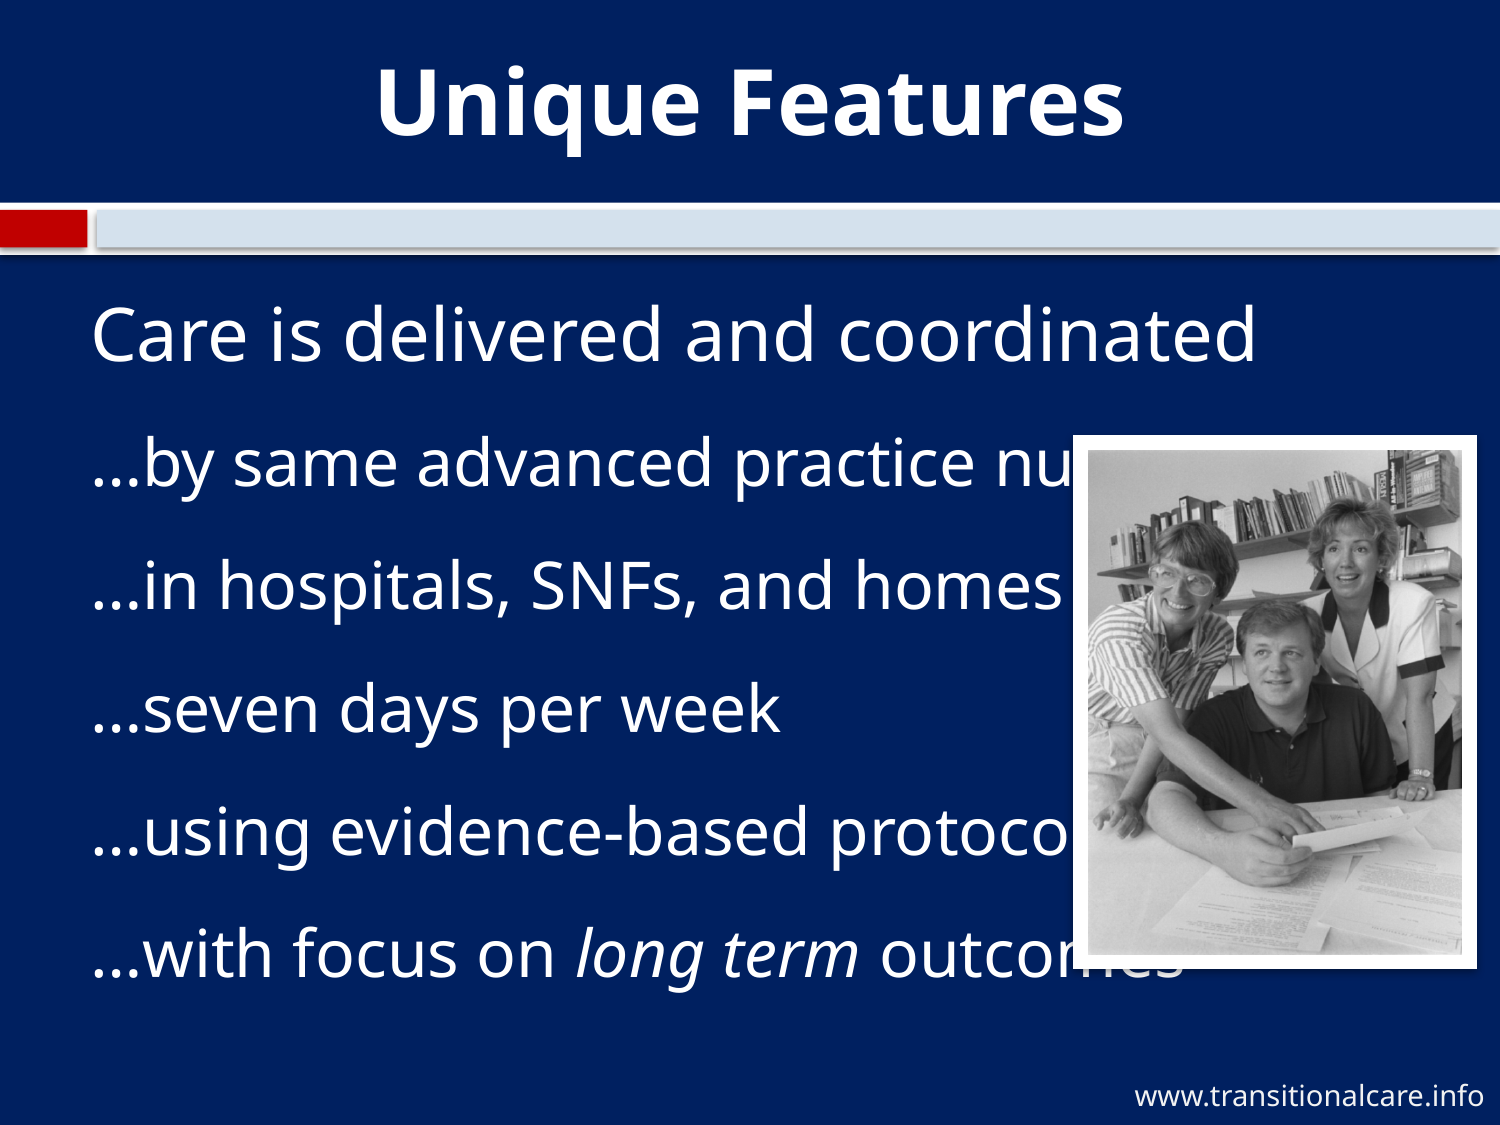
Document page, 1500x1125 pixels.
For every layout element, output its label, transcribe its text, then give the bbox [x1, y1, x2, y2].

title Unique Features [0, 0, 1500, 201]
footer www.transitionalcare.info [610, 1065, 1500, 1125]
list Care is delivered and coordinated …by same advanced practice nurse …in hospitals, SNFs, and homes …seven days per week …using evidence-based protocol …with focus on long term outcomes [74, 274, 1413, 1013]
picture [1087, 449, 1463, 956]
